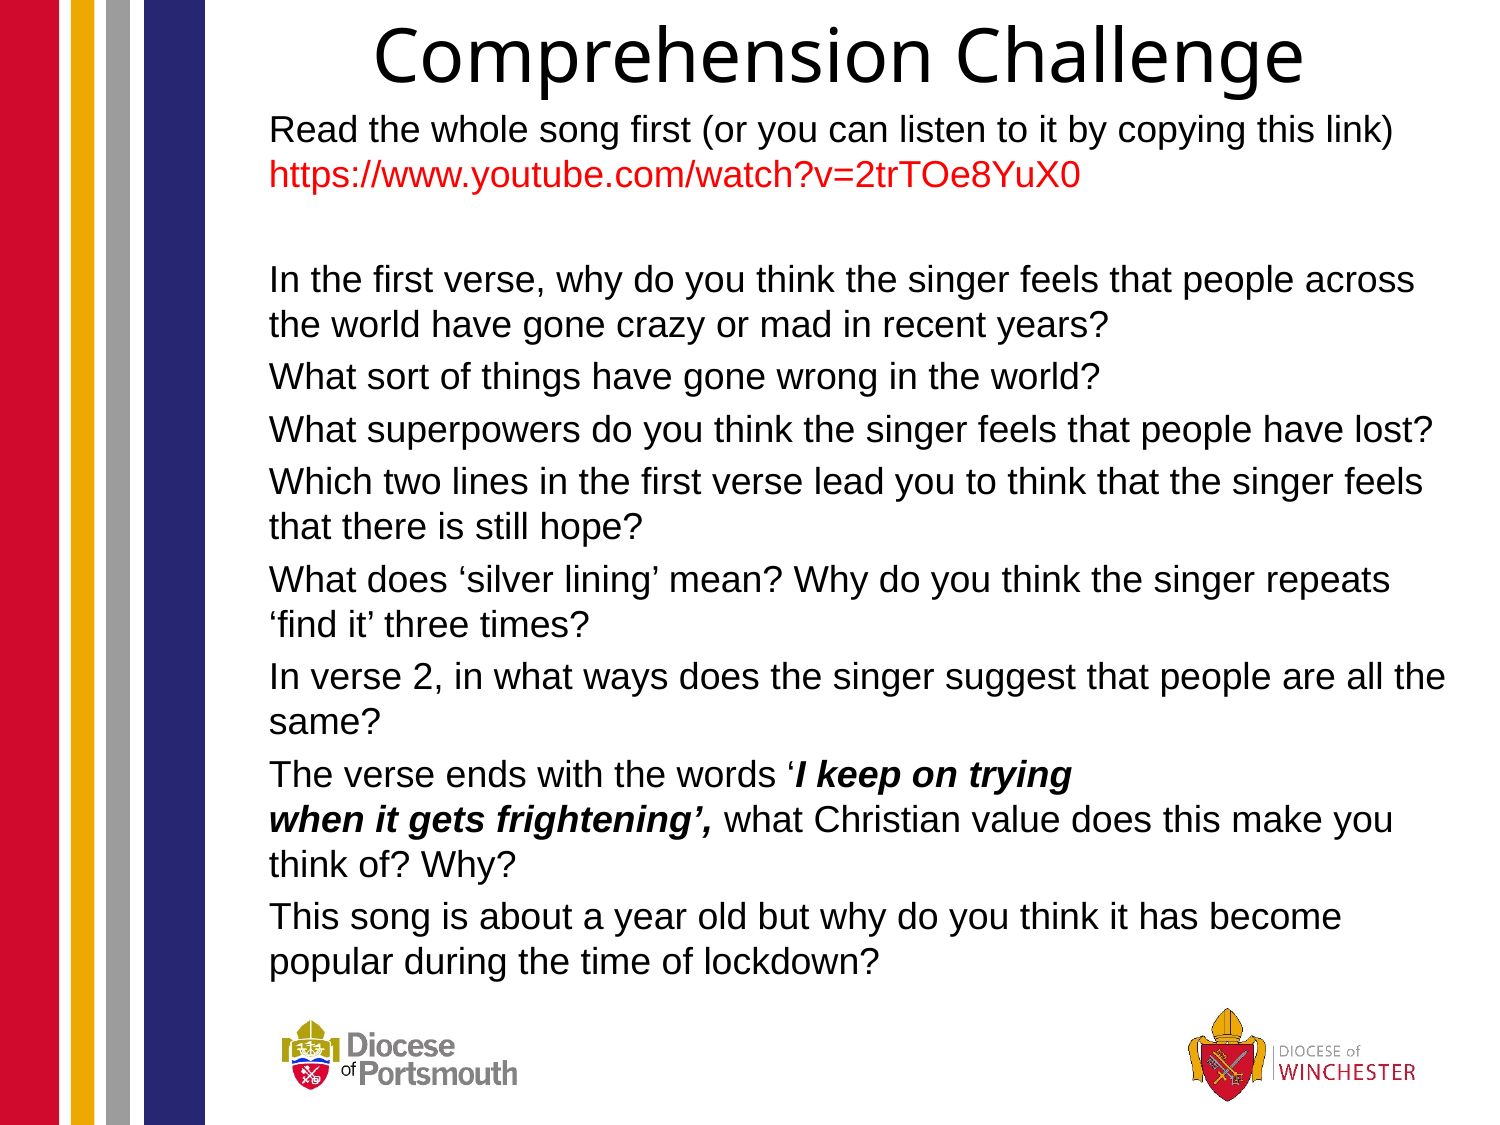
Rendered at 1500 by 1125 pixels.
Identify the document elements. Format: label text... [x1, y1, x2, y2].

title Comprehension Challenge [265, 30, 1414, 97]
picture [277, 1017, 521, 1092]
picture [1175, 1003, 1424, 1106]
list Read the whole song first (or you can listen to it by copying this link) https://www.youtube.com/watch?v=2trTOe8YuX0 In the first verse, why do you think the singer feels that people across the world have gone crazy or mad in recent years? What sort of things have gone wrong in the world? What superpowers do you think the singer feels that people have lost? Which two lines in the first verse lead you to think that the singer feels that there is still hope? What does ‘silver lining’ mean? Why do you think the singer repeats ‘find it’ three times? In verse 2, in what ways does the singer suggest that people are all the same? The verse ends with the words ‘I keep on trying when it gets frightening’, what Christian value does this make you think of? Why? This song is about a year old but why do you think it has become popular during the time of lockdown? [253, 97, 1483, 983]
